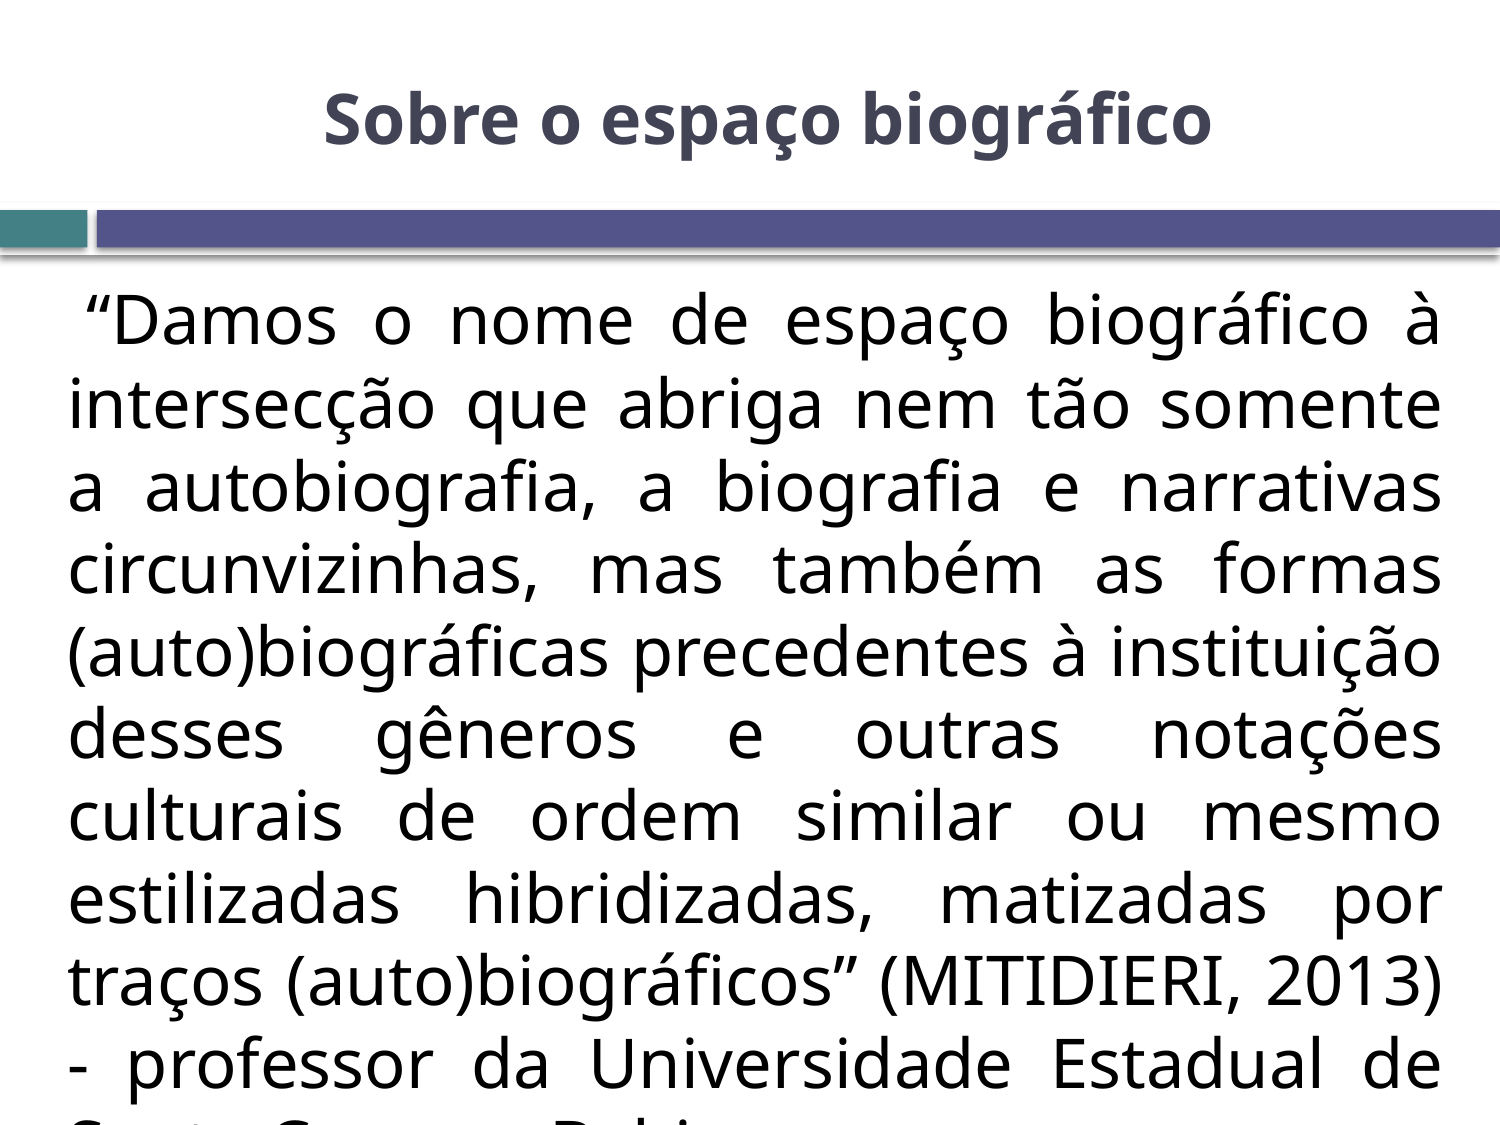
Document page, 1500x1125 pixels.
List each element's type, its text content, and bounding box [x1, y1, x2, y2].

title Sobre o espaço biográfico [100, 66, 1438, 229]
list “Damos o nome de espaço biográfico à intersecção que abriga nem tão somente a autobiografia, a biografia e narrativas circunvizinhas, mas também as formas (auto)biográficas precedentes à instituição desses gêneros e outras notações culturais de ordem similar ou mesmo estilizadas hibridizadas, matizadas por traços (auto)biográficos” (MITIDIERI, 2013) - professor da Universidade Estadual de Santa Cruz, na Bahia. [0, 262, 1459, 1059]
